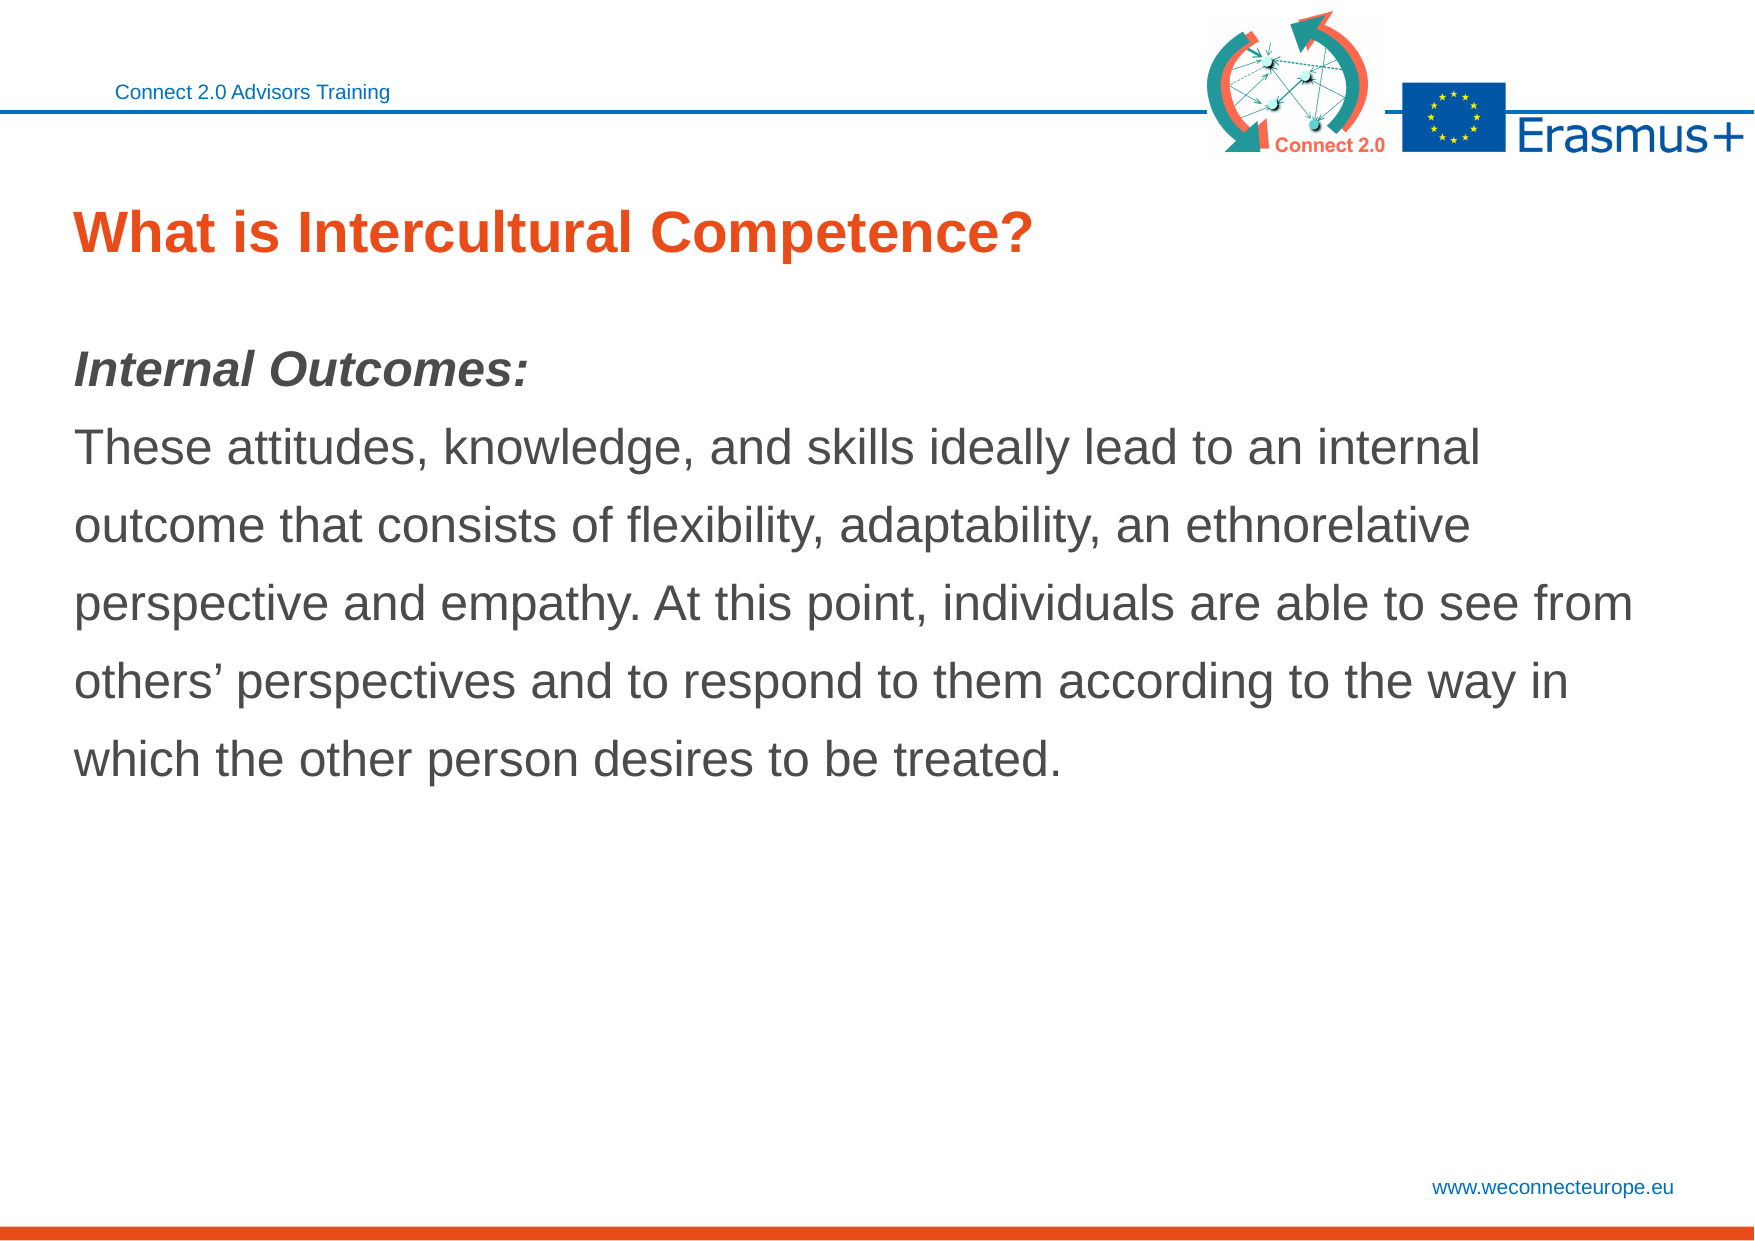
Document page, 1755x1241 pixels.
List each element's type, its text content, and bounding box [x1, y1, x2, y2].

list Internal Outcomes: These attitudes, knowledge, and skills ideally lead to an internal outcome that consists of flexibility, adaptability, an ethnorelative perspective and empathy. At this point, individuals are able to see from others’ perspectives and to respond to them according to the way in which the other person desires to be treated. [73, 318, 1681, 1164]
picture [1207, 11, 1755, 172]
footer Connect 2.0 Advisors Training [114, 70, 1084, 104]
title What is Intercultural Competence? [73, 193, 1681, 302]
